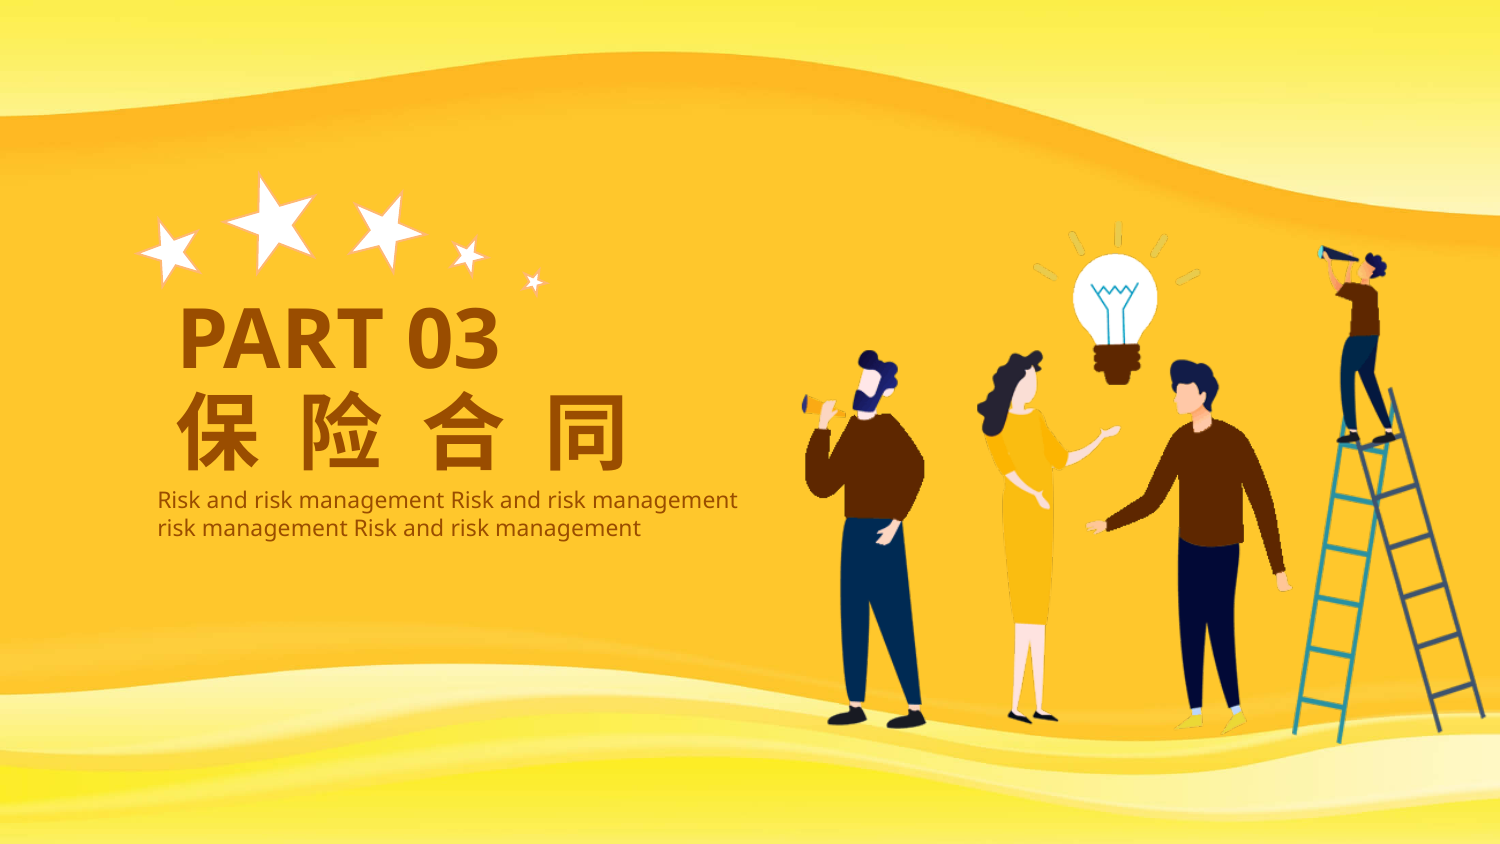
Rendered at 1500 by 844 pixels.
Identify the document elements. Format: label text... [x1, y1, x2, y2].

text_box PART 03 [161, 294, 517, 371]
text_box Risk and risk management Risk and risk management risk management Risk and risk management [142, 478, 712, 549]
text_box 保 险 合 同 [160, 371, 645, 478]
picture [0, 0, 1500, 844]
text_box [137, 171, 547, 294]
